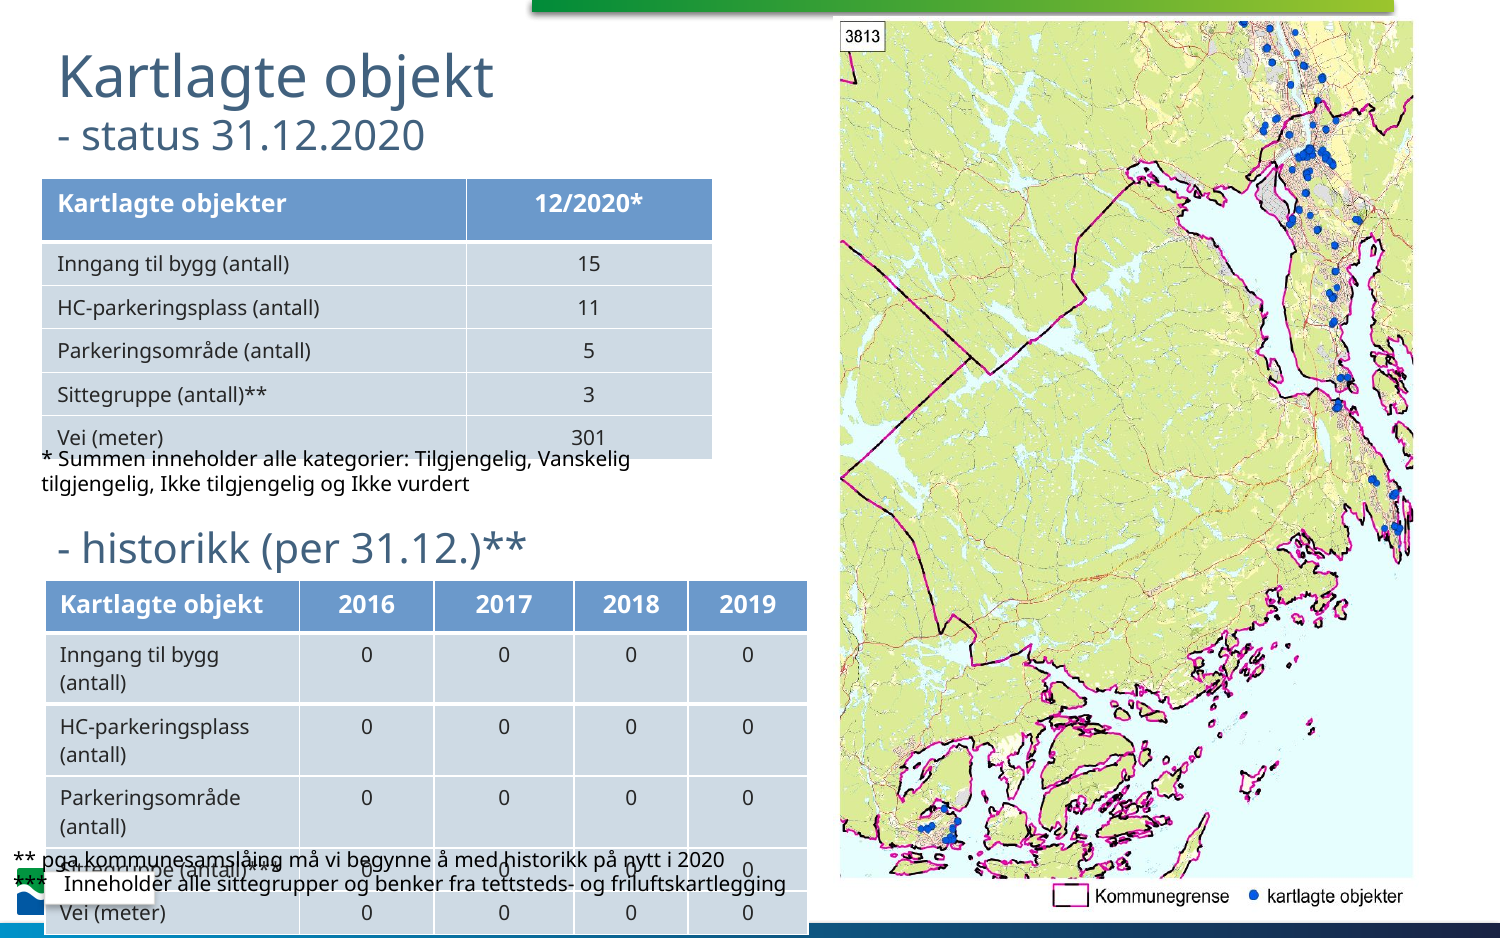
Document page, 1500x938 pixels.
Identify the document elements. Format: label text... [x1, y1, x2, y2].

text_box * Summen inneholder alle kategorier: Tilgjengelig, Vanskelig tilgjengelig, Ikke tilgjengelig og Ikke vurdert [26, 438, 711, 504]
table_cell 3 [467, 373, 712, 415]
table_cell 11 [467, 286, 712, 328]
table_cell 0 [300, 904, 433, 934]
table_cell 0 [300, 706, 433, 775]
table_cell Parkeringsområde (antall) [46, 777, 299, 838]
table_cell Sittegruppe (antall)** [42, 373, 466, 415]
table_cell HC-parkeringsplass (antall) [42, 286, 466, 328]
text_box ** pga kommunesamslåing må vi begynne å med historikk på nytt i 2020 *** Inneholder alle sittegrupper og benker fra tettsteds- og friluftskartlegging [0, 838, 802, 904]
table_cell 0 [435, 635, 573, 702]
table_header 12/2020* [467, 179, 712, 240]
table_cell HC-parkeringsplass (antall) [46, 706, 299, 775]
table_header 2018 [575, 581, 687, 631]
table_cell Inngang til bygg (antall) [42, 244, 466, 285]
picture [833, 16, 1419, 913]
table_header 2019 [689, 581, 807, 631]
table_cell 15 [467, 244, 712, 285]
table_cell 0 [435, 706, 573, 775]
table_header 2016 [300, 581, 433, 631]
table_cell 301 [467, 416, 712, 459]
table_cell 0 [575, 777, 687, 838]
table_header Kartlagte objekt [46, 581, 299, 631]
table_header Kartlagte objekter [42, 179, 466, 240]
table_cell Vei (meter) [42, 416, 466, 438]
table_cell Inngang til bygg (antall) [46, 635, 299, 702]
table_cell 0 [689, 777, 807, 847]
table_cell 5 [467, 329, 712, 372]
table_cell 0 [575, 706, 687, 775]
table_cell Vei (meter) [46, 904, 299, 934]
table_cell 0 [575, 904, 687, 934]
table_cell 0 [435, 904, 573, 934]
table_cell 0 [300, 635, 433, 702]
table_cell 0 [300, 777, 433, 838]
table_cell 0 [689, 635, 807, 702]
text_box Kartlagte objekt - status 31.12.2020 [42, 24, 828, 167]
table_cell 0 [435, 777, 573, 838]
table_cell 0 [802, 849, 807, 890]
table_cell 0 [689, 706, 807, 775]
table_header 2017 [435, 581, 573, 631]
table_cell 0 [575, 635, 687, 702]
table_cell Parkeringsområde (antall) [42, 329, 466, 372]
table_cell 0 [689, 892, 807, 934]
text_box - historikk (per 31.12.)** [42, 496, 828, 580]
